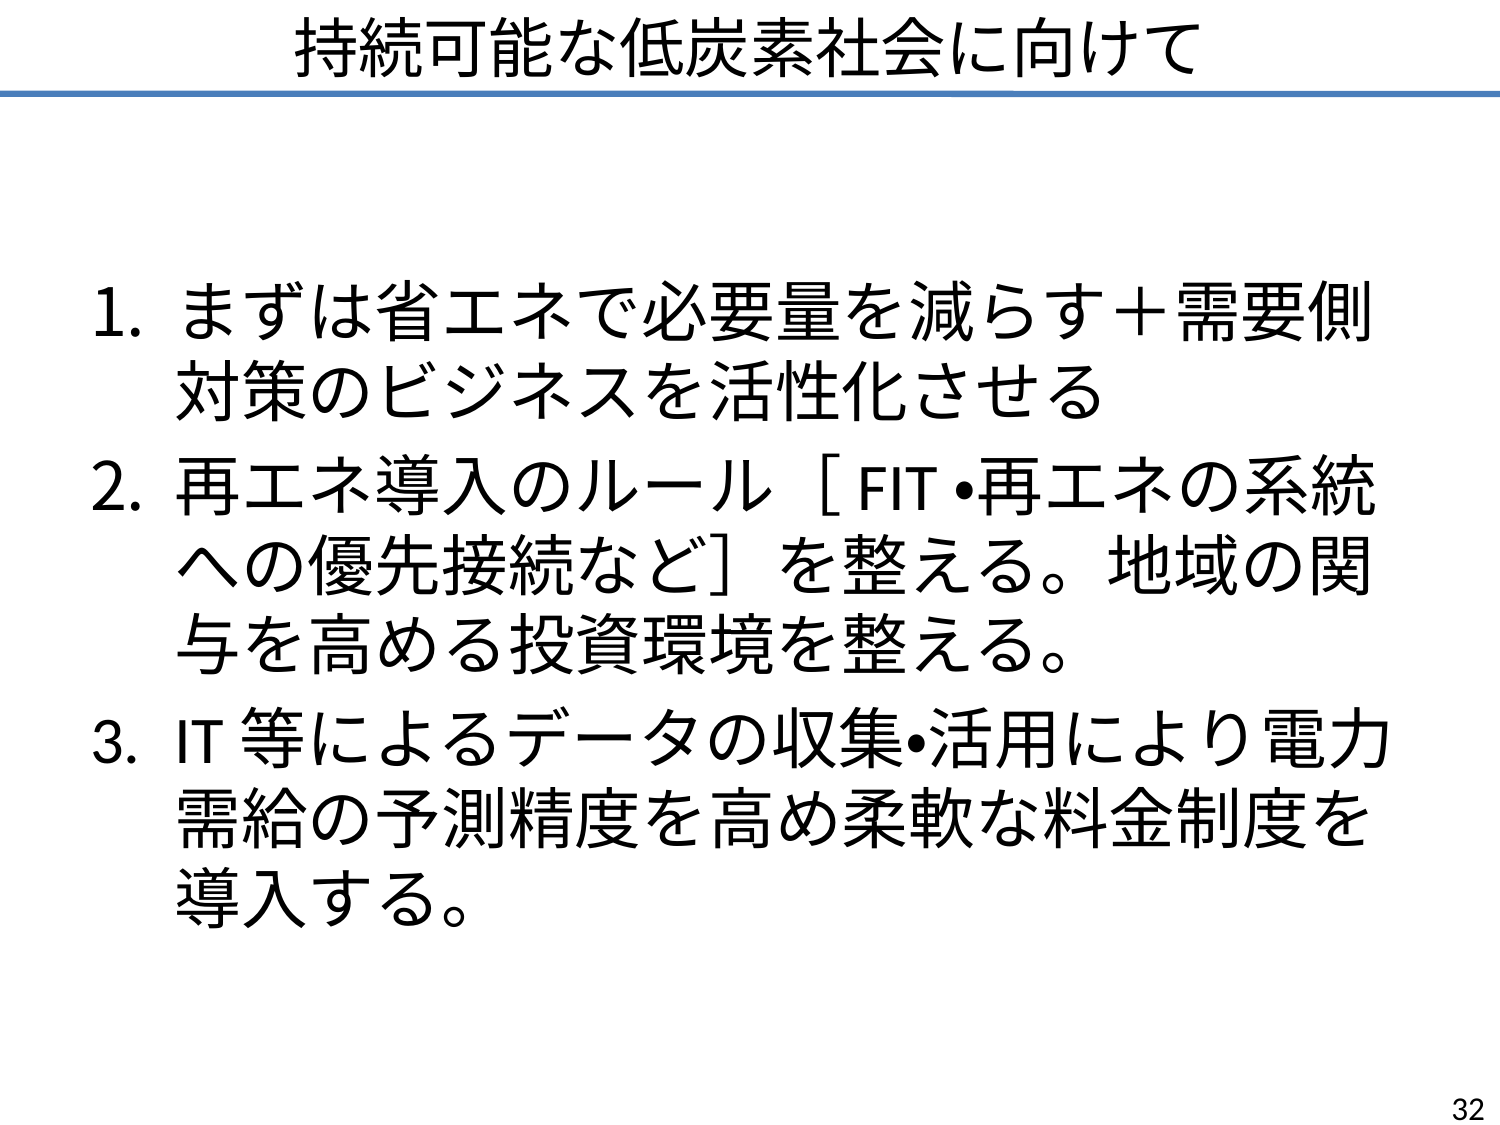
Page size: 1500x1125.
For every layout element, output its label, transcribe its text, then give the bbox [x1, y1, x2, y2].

slide_number 32 [1149, 1089, 1500, 1125]
list まずは省エネで必要量を減らす＋需要側対策のビジネスを活性化させる 再エネ導入のルール［FIT・再エネの系統への優先接続など］を整える。地域の関与を高める投資環境を整える。 IT等によるデータの収集・活用により電力需給の予測精度を高め柔軟な料金制度を導入する。 [75, 262, 1425, 1005]
title 持続可能な低炭素社会に向けて [75, 0, 1425, 94]
